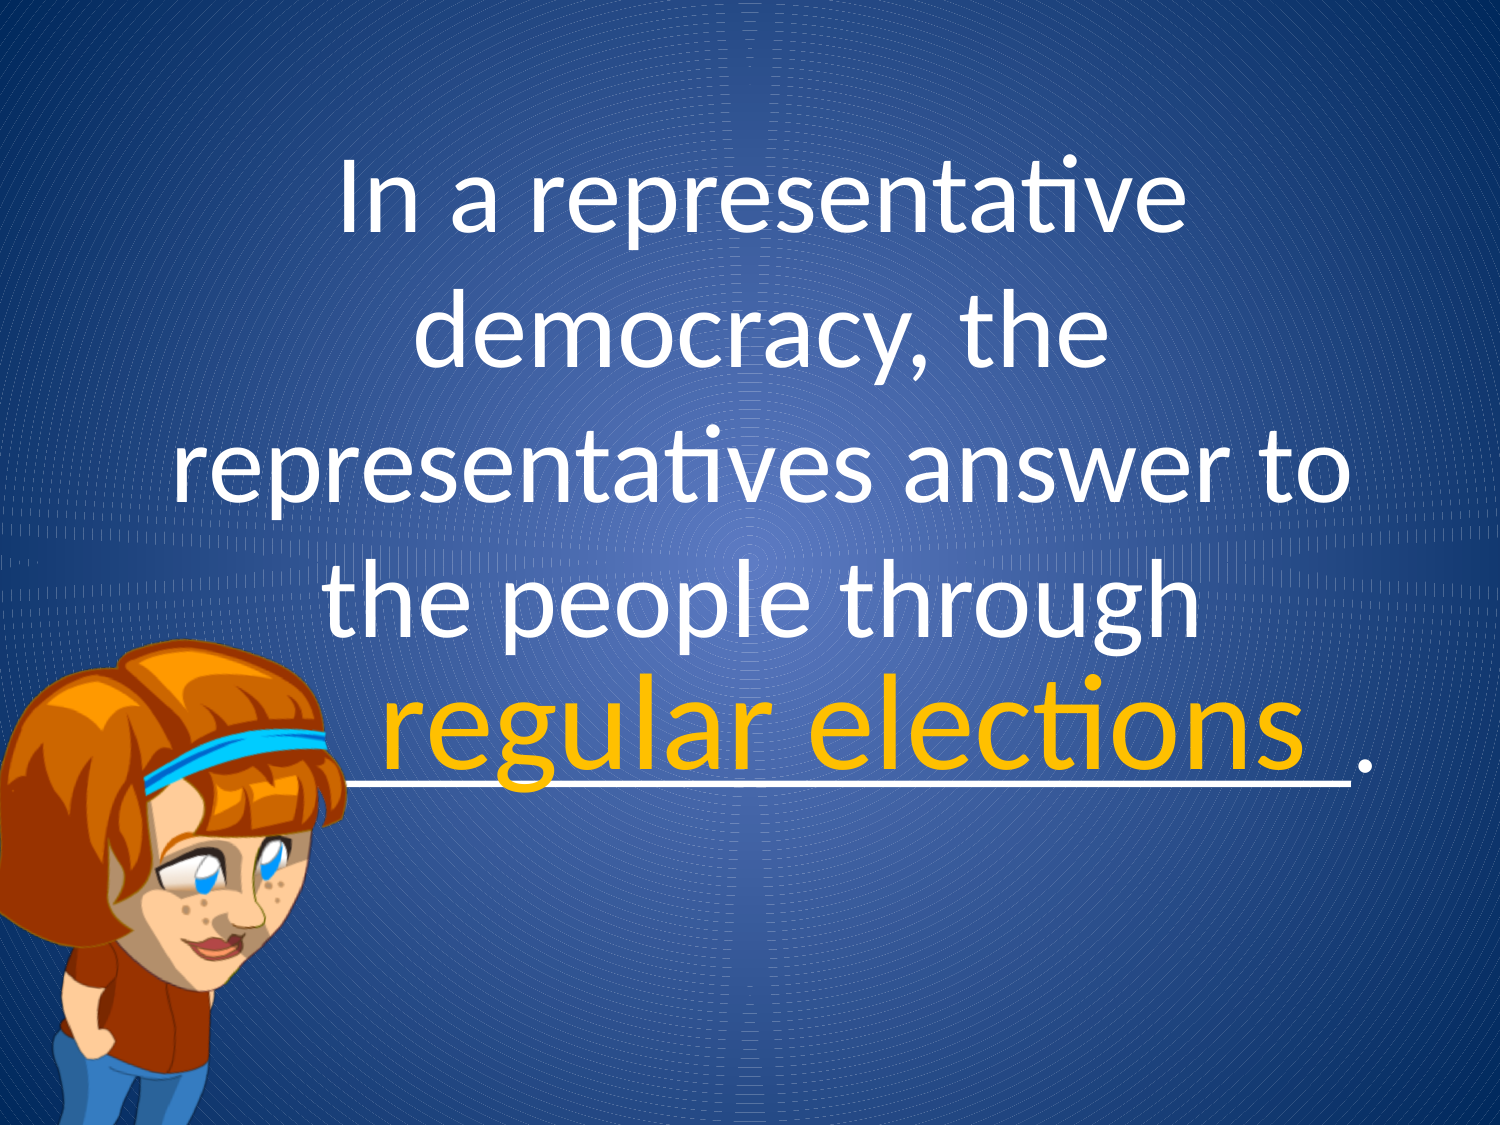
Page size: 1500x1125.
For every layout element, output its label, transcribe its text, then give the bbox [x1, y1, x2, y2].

text_box In a representative democracy, the representatives answer to the people through ______________________. [99, 112, 1425, 633]
text_box regular elections [237, 624, 1450, 805]
picture [0, 614, 366, 1125]
